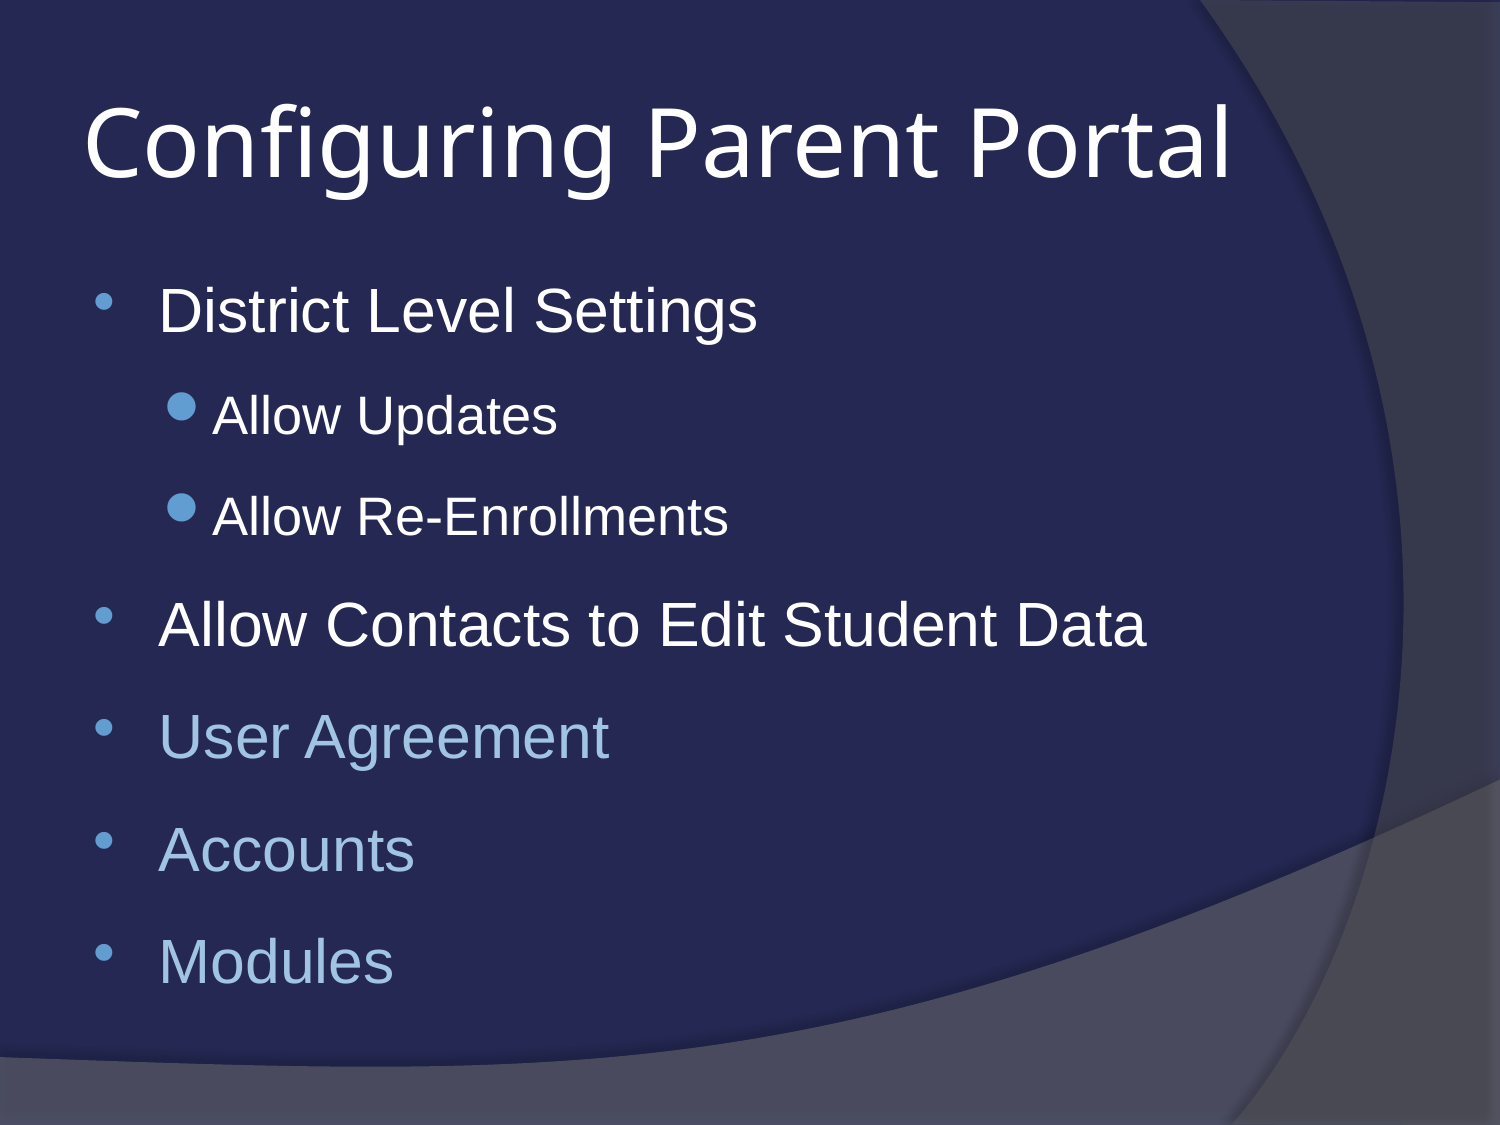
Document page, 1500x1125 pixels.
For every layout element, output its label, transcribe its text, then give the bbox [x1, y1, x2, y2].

list District Level Settings Allow Updates Allow Re-Enrollments Allow Contacts to Edit Student Data User Agreement Accounts Modules [75, 262, 1300, 1005]
title Configuring Parent Portal [75, 45, 1300, 233]
